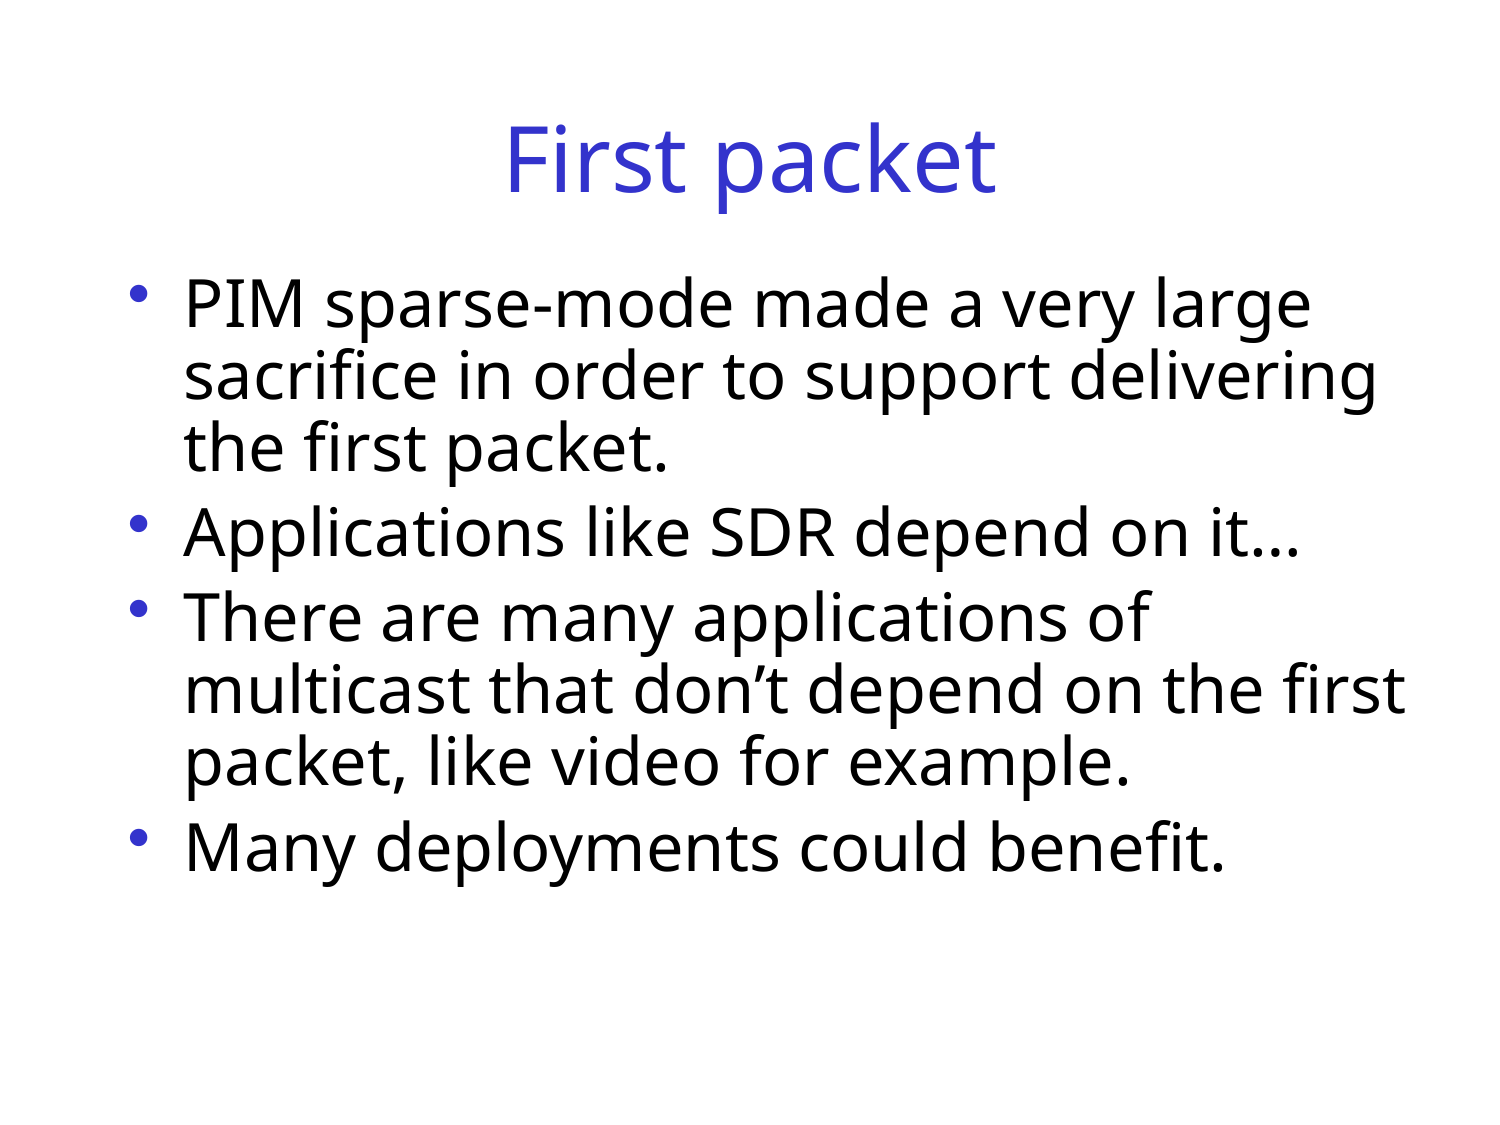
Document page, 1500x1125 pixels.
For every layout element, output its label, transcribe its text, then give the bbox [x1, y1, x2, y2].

title First packet [112, 62, 1388, 251]
list PIM sparse-mode made a very large sacrifice in order to support delivering the first packet. Applications like SDR depend on it… There are many applications of multicast that don’t depend on the first packet, like video for example. Many deployments could benefit. [112, 262, 1426, 1026]
